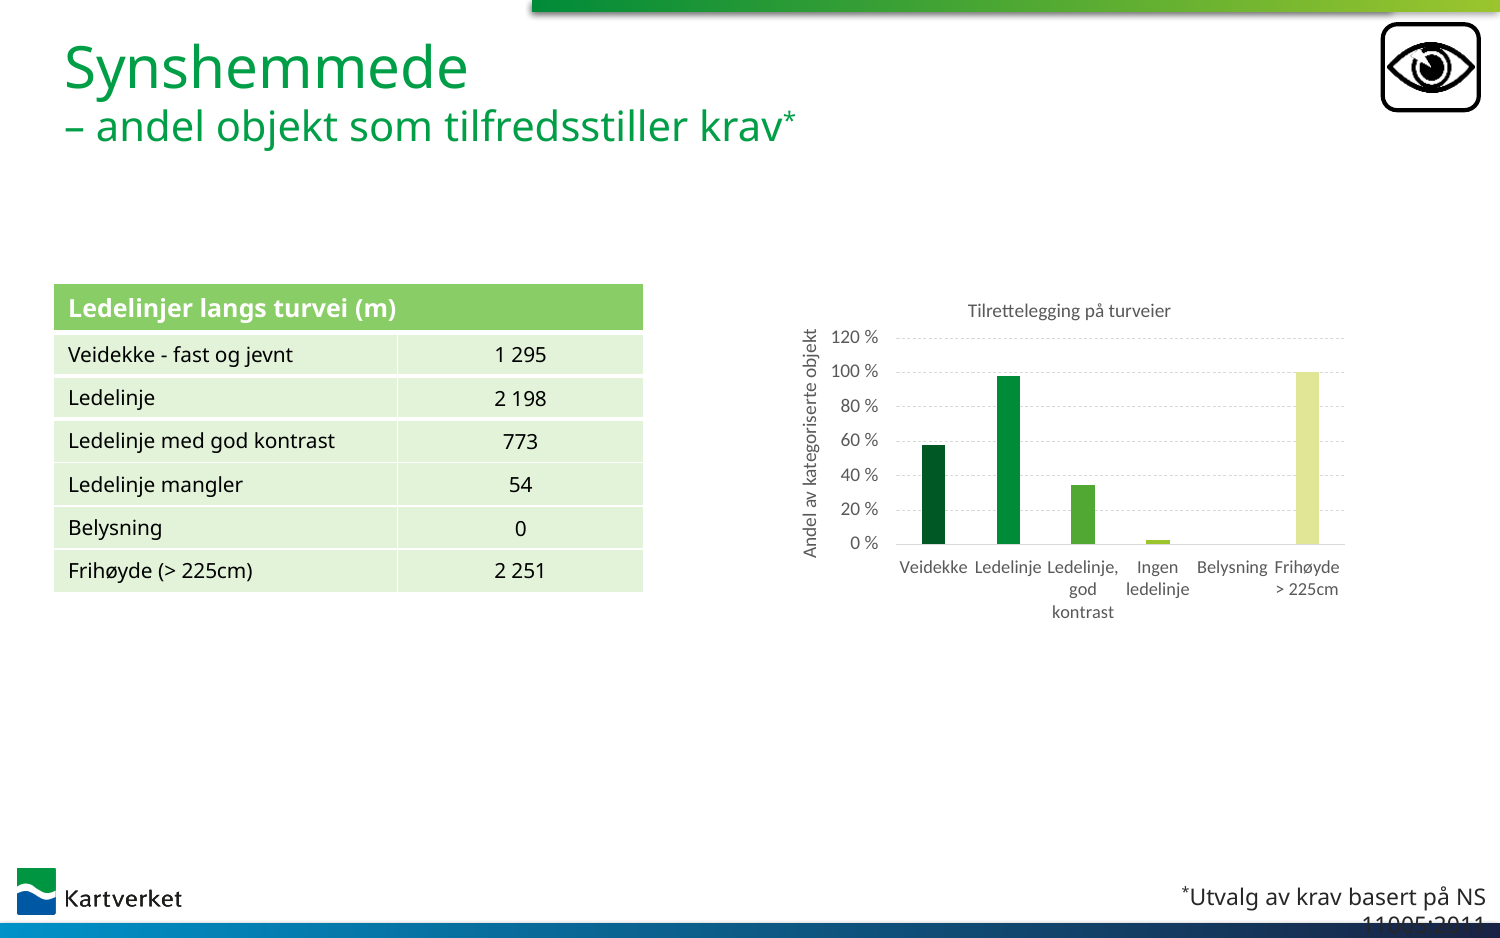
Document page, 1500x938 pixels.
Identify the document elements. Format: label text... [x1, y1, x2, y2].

picture [791, 291, 1348, 630]
table_cell 54 [398, 463, 643, 505]
table_cell Frihøyde (> 225cm) [54, 550, 397, 592]
table_cell 2 198 [398, 378, 643, 417]
table_header Ledelinjer langs turvei (m) [54, 284, 643, 330]
table_cell Ledelinje med god kontrast [54, 421, 397, 462]
table_cell 2 251 [398, 550, 643, 592]
table_cell Belysning [54, 507, 397, 548]
text_box Synshemmede – andel objekt som tilfredsstiller krav* [49, 24, 1431, 158]
text_box *Utvalg av krav basert på NS 11005:2011 [1068, 873, 1500, 938]
table_cell 1 295 [398, 335, 643, 374]
table_cell Ledelinje mangler [54, 463, 397, 505]
table_cell 0 [398, 507, 643, 548]
table_cell 773 [398, 421, 643, 462]
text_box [1382, 24, 1480, 111]
table_cell Ledelinje [54, 378, 397, 417]
table_cell Veidekke - fast og jevnt [54, 335, 397, 374]
